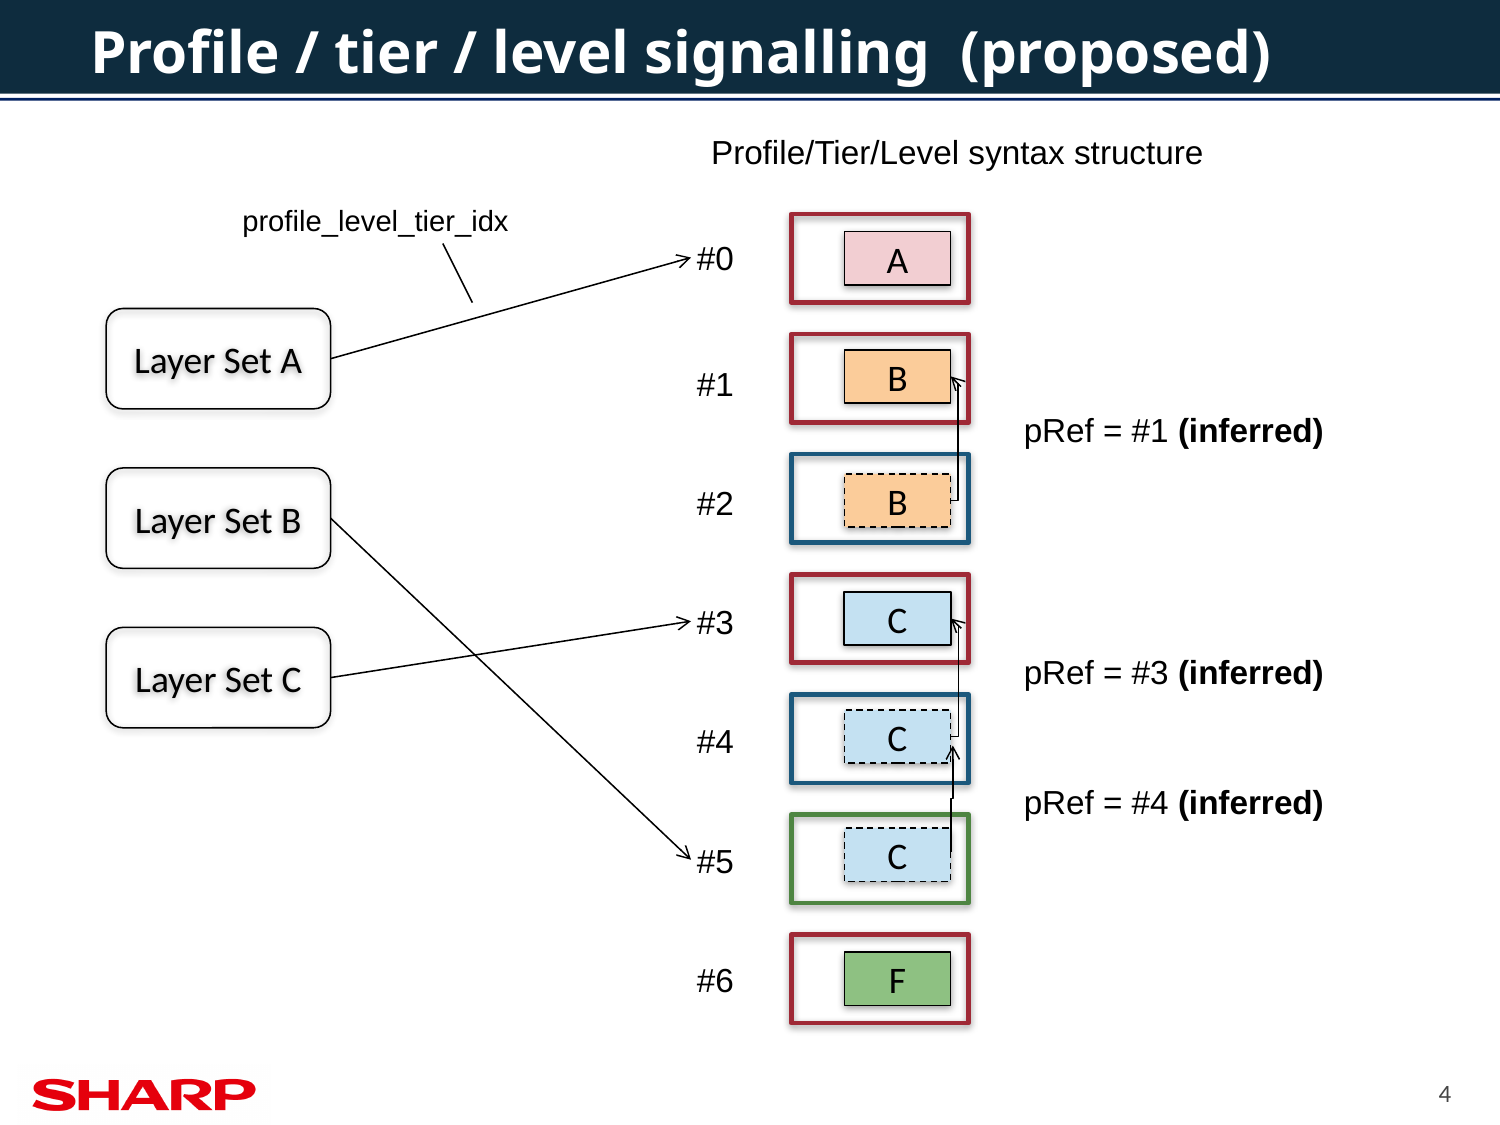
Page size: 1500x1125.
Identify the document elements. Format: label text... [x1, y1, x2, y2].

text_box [330, 621, 692, 678]
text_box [330, 257, 692, 359]
text_box C [844, 827, 951, 882]
text_box [791, 333, 969, 423]
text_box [330, 684, 692, 861]
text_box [950, 618, 954, 726]
text_box [956, 694, 969, 784]
text_box [791, 934, 969, 1024]
text_box [791, 213, 969, 303]
text_box B [844, 349, 951, 404]
text_box C [844, 709, 951, 764]
text_box #0 [691, 231, 741, 284]
text_box [791, 694, 945, 784]
title Profile / tier / level signalling (proposed) [74, 15, 1426, 85]
text_box #1 [691, 356, 741, 409]
text_box Layer Set C [105, 626, 325, 729]
text_box F [844, 951, 951, 1006]
text_box [791, 573, 969, 664]
text_box Layer Set B [105, 467, 332, 570]
text_box pRef = #4 (inferred) [1017, 775, 1331, 827]
text_box [791, 453, 969, 543]
text_box #2 [691, 476, 741, 528]
text_box pRef = #1 (inferred) [1017, 402, 1331, 455]
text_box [950, 745, 954, 853]
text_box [442, 243, 473, 303]
text_box #6 [691, 953, 741, 1005]
text_box pRef = #3 (inferred) [1017, 645, 1331, 697]
text_box #5 [691, 833, 741, 886]
text_box profile_level_tier_idx [236, 196, 516, 243]
text_box Profile/Tier/Level syntax structure [705, 125, 1211, 178]
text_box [330, 517, 692, 620]
text_box A [844, 231, 951, 286]
text_box Layer Set A [105, 307, 332, 410]
text_box [791, 814, 969, 904]
text_box B [844, 473, 951, 528]
text_box #4 [696, 714, 741, 767]
picture [17, 1064, 271, 1125]
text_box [950, 376, 954, 501]
slide_number 4 [1345, 1062, 1467, 1108]
text_box C [844, 591, 951, 646]
text_box #3 [696, 595, 741, 648]
